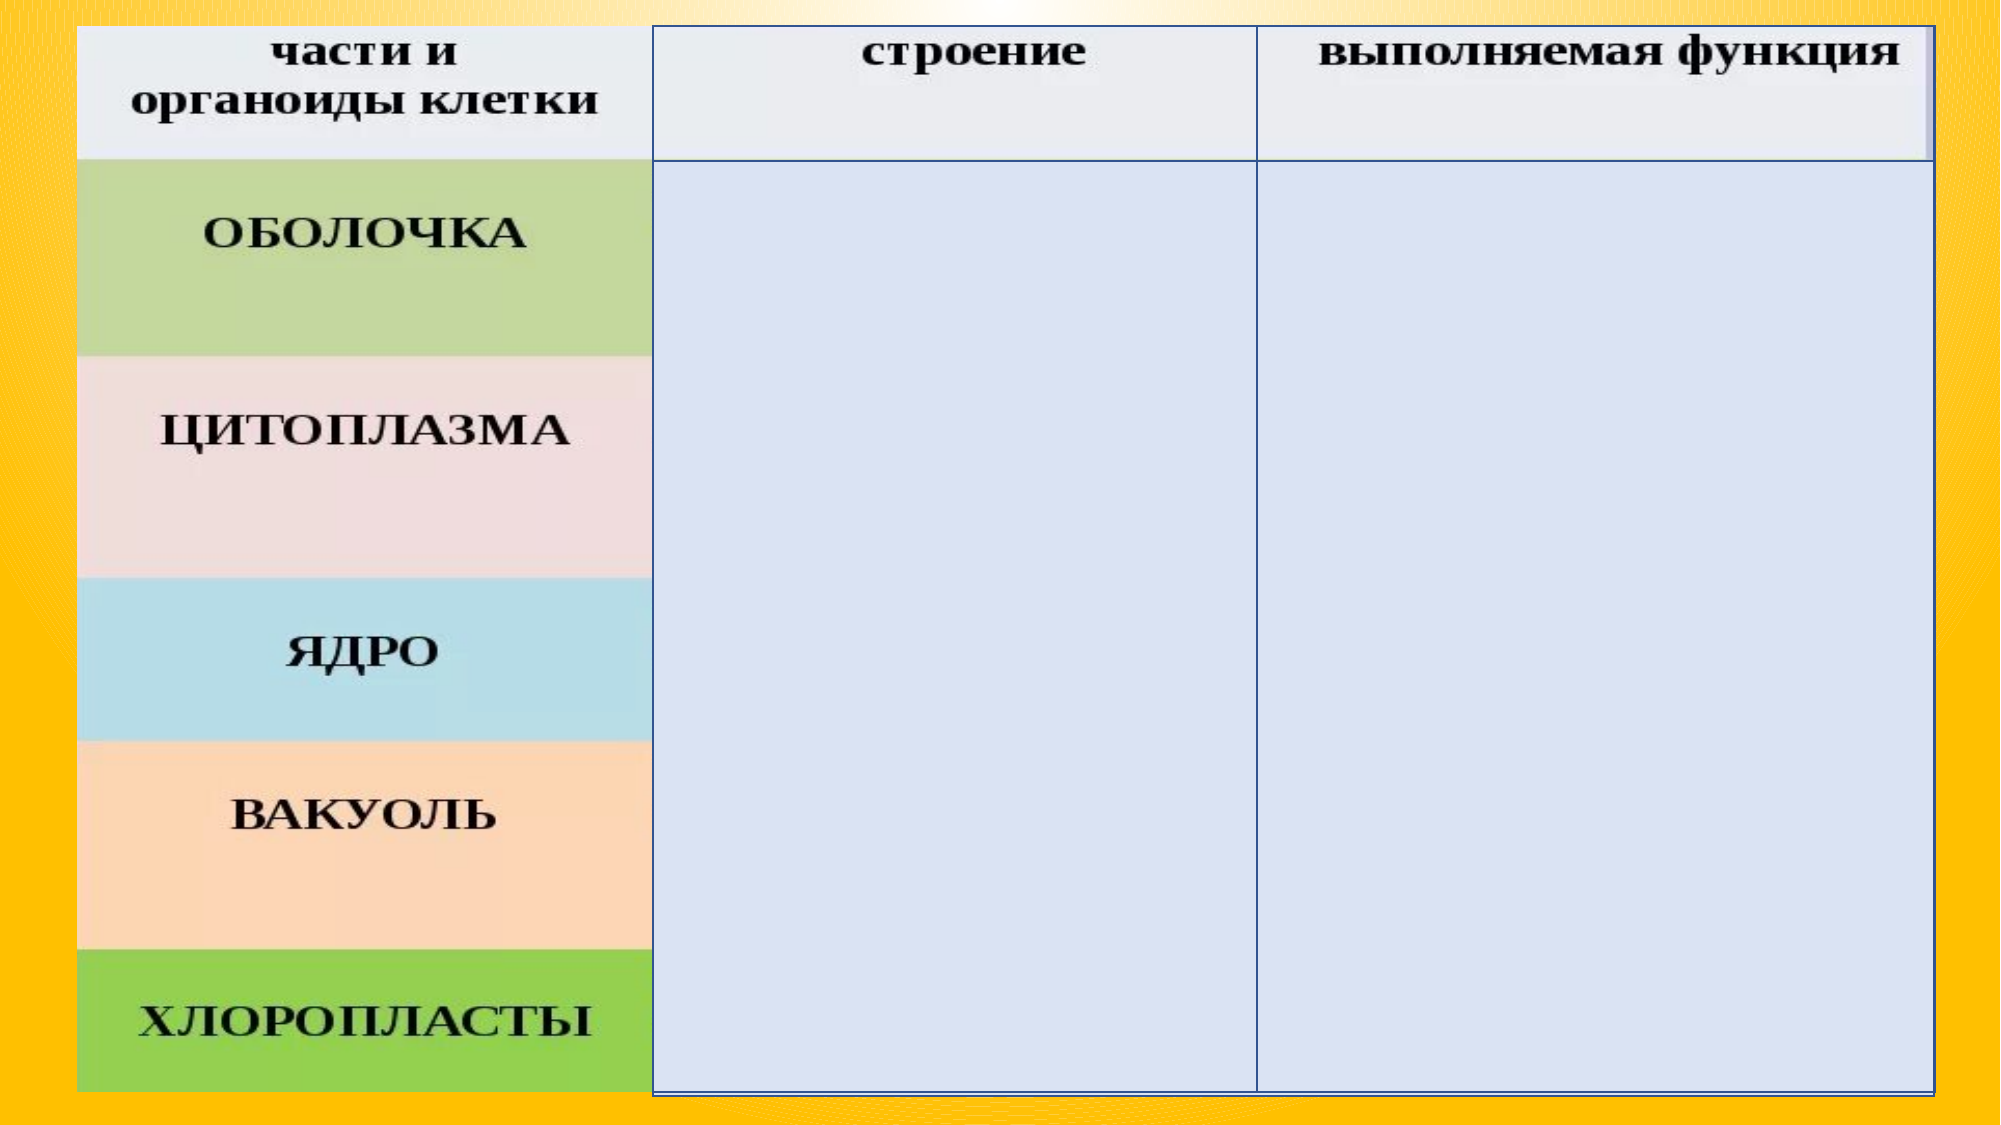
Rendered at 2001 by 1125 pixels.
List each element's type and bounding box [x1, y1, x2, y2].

picture [77, 26, 1935, 1092]
text_box [652, 1093, 1935, 1097]
